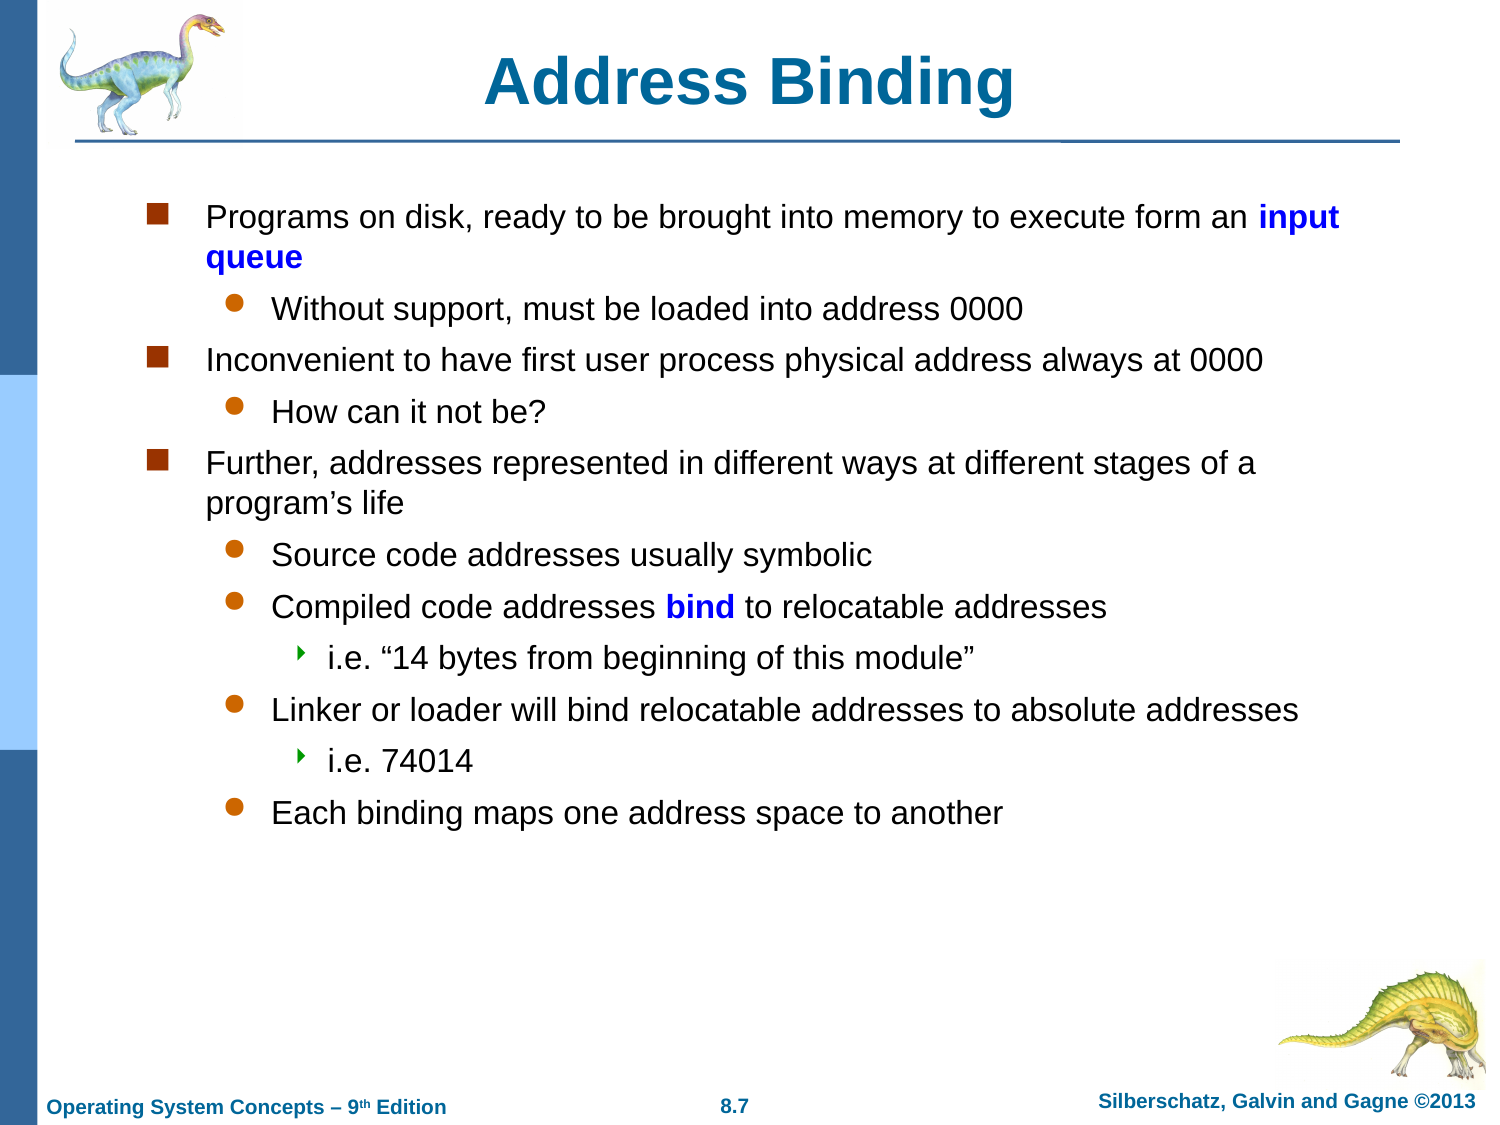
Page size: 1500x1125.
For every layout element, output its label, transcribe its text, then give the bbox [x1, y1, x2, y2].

list Programs on disk, ready to be brought into memory to execute form an input queue Without support, must be loaded into address 0000 Inconvenient to have first user process physical address always at 0000 How can it not be? Further, addresses represented in different ways at different stages of a program’s life Source code addresses usually symbolic Compiled code addresses bind to relocatable addresses i.e. “14 bytes from beginning of this module” Linker or loader will bind relocatable addresses to absolute addresses i.e. 74014 Each binding maps one address space to another [134, 187, 1357, 996]
picture [1275, 959, 1486, 1090]
picture [46, 0, 243, 149]
title Address Binding [74, 30, 1426, 126]
